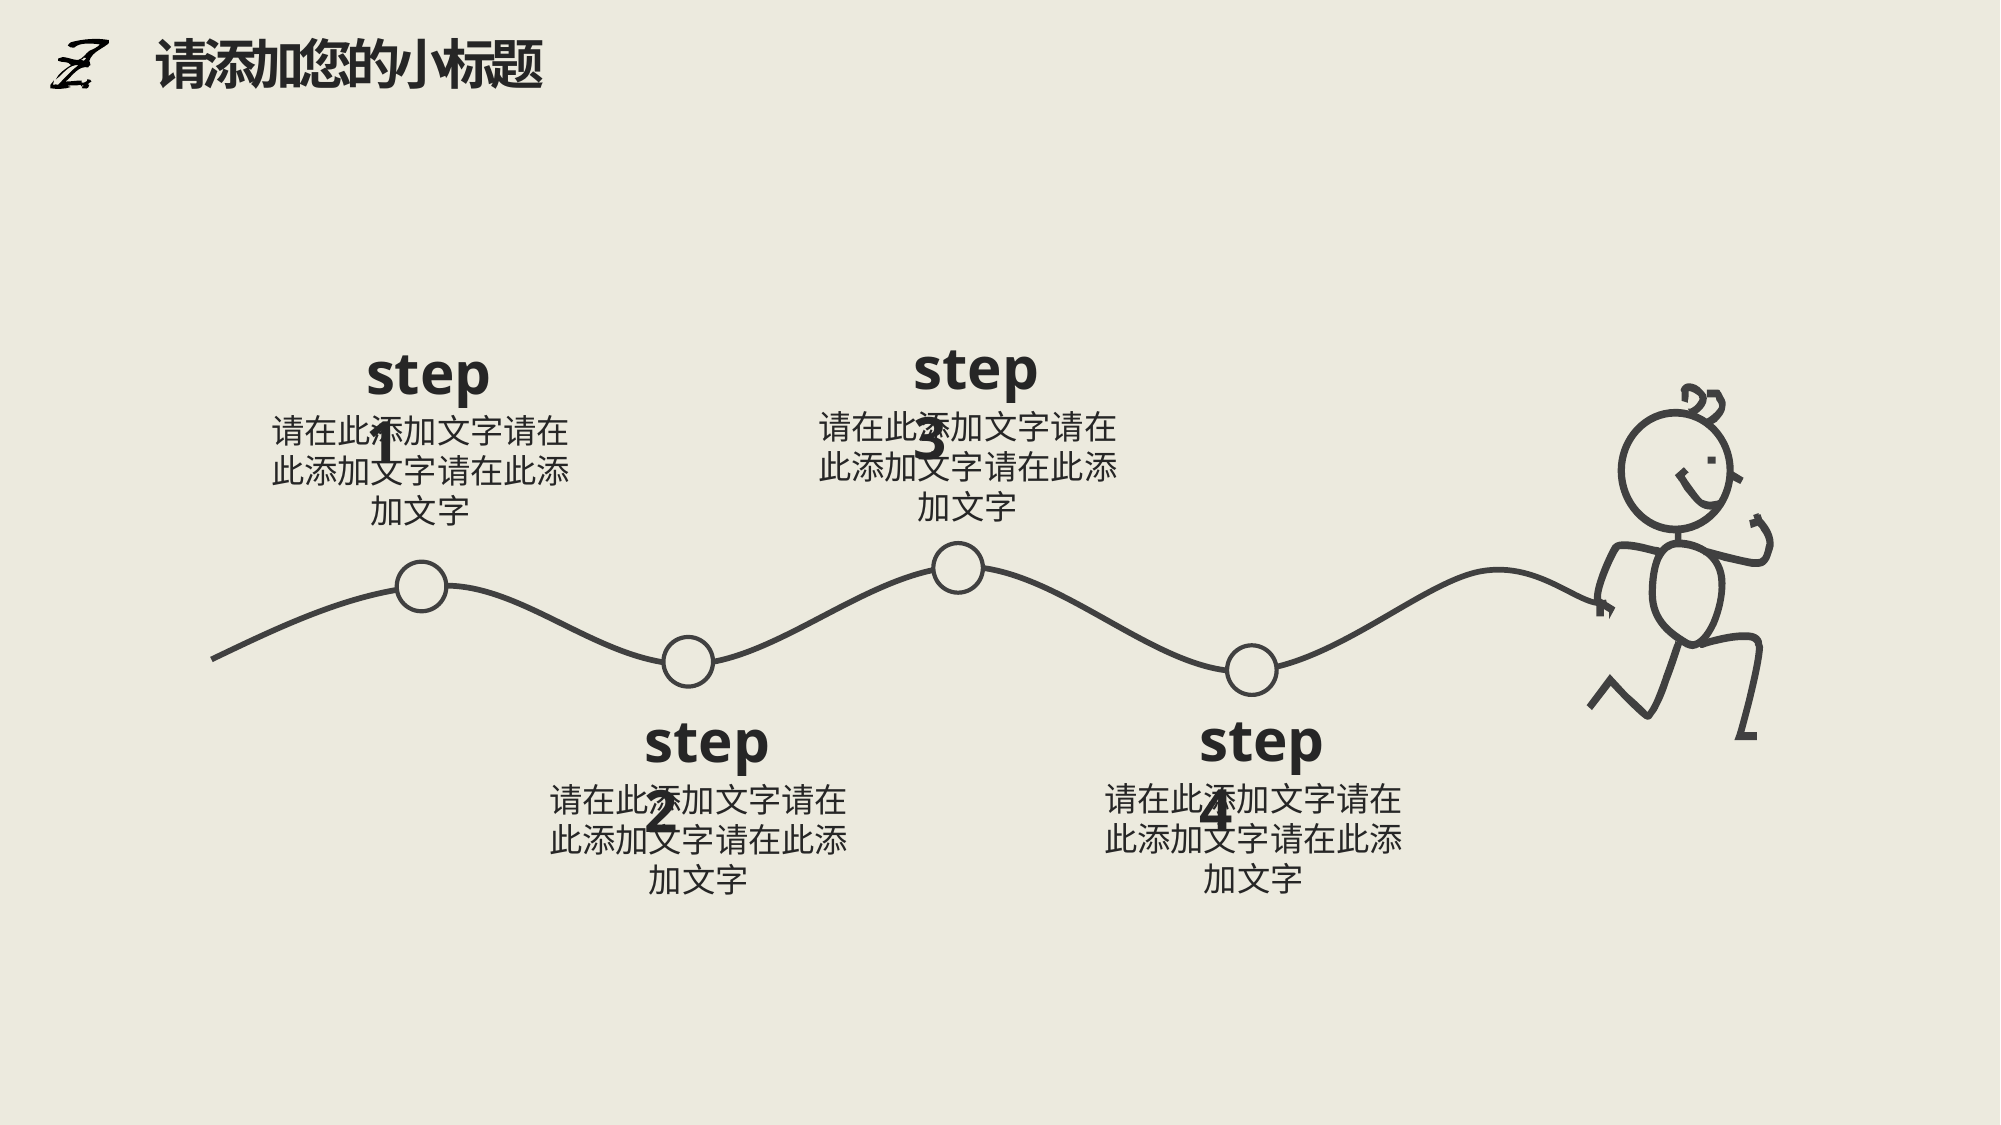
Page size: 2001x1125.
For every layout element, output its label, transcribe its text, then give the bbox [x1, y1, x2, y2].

text_box step4 [1184, 696, 1362, 770]
text_box [703, 567, 1586, 672]
text_box 请添加您的小标题 [139, 23, 560, 103]
text_box [662, 635, 715, 688]
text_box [1586, 383, 1774, 741]
text_box step1 [351, 328, 529, 403]
text_box step3 [898, 323, 1076, 398]
picture [50, 38, 109, 89]
text_box 请在此添加文字请在此添加文字请在此添加文字 [518, 771, 879, 907]
text_box [395, 560, 448, 613]
text_box [1226, 644, 1278, 696]
text_box 请在此添加文字请在此添加文字请在此添加文字 [1073, 770, 1434, 906]
text_box 请在此添加文字请在此添加文字请在此添加文字 [240, 403, 601, 538]
text_box step2 [629, 697, 807, 771]
text_box [932, 542, 984, 594]
text_box [210, 584, 672, 664]
text_box 请在此添加文字请在此添加文字请在此添加文字 [787, 398, 1148, 534]
